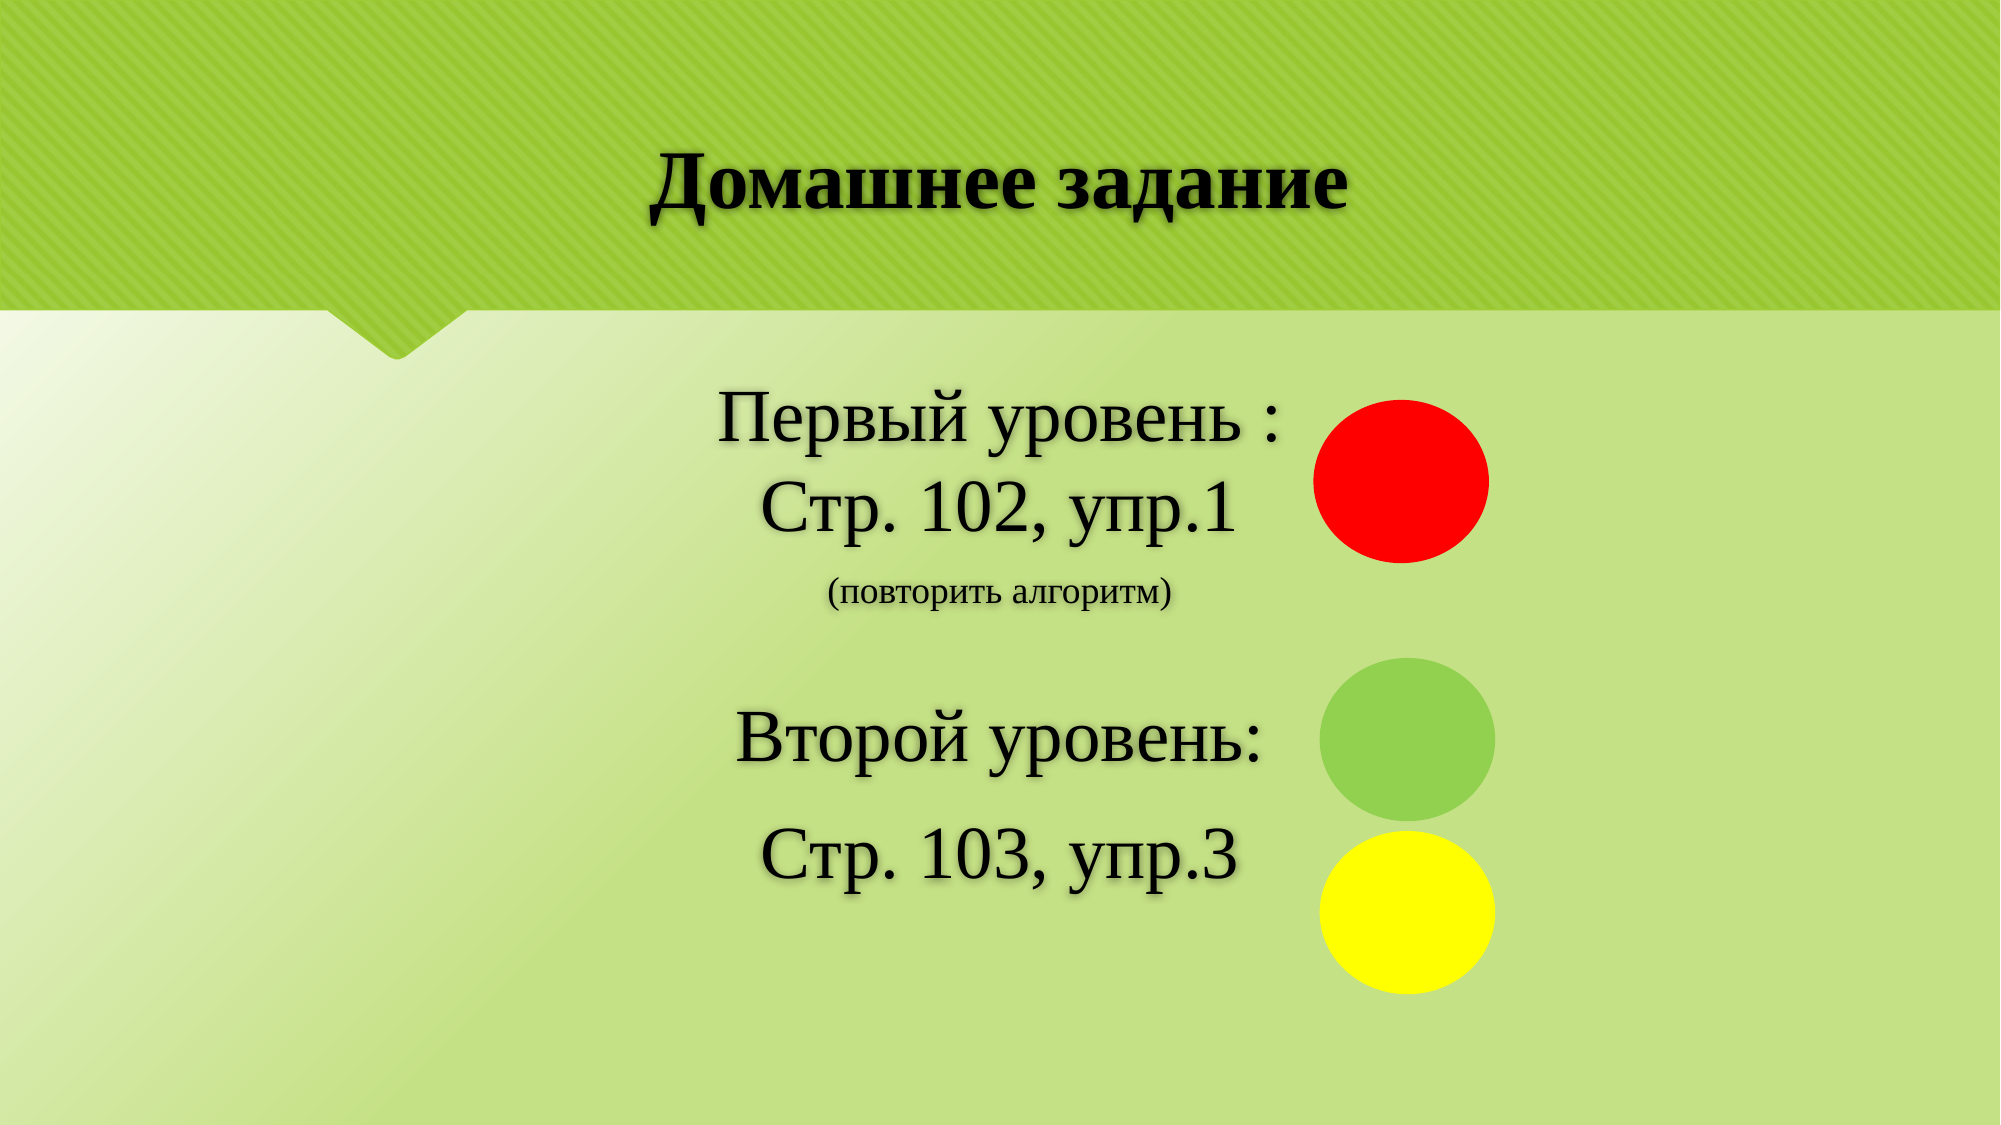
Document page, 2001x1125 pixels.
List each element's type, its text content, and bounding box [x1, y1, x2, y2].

list Первый уровень : Стр. 102, упр.1 (повторить алгоритм) Второй уровень: Стр. 103, упр.3 [134, 364, 1866, 962]
title Домашнее задание [132, 73, 1868, 233]
text_box [1319, 830, 1496, 995]
text_box [1319, 657, 1496, 822]
text_box [1313, 399, 1489, 564]
